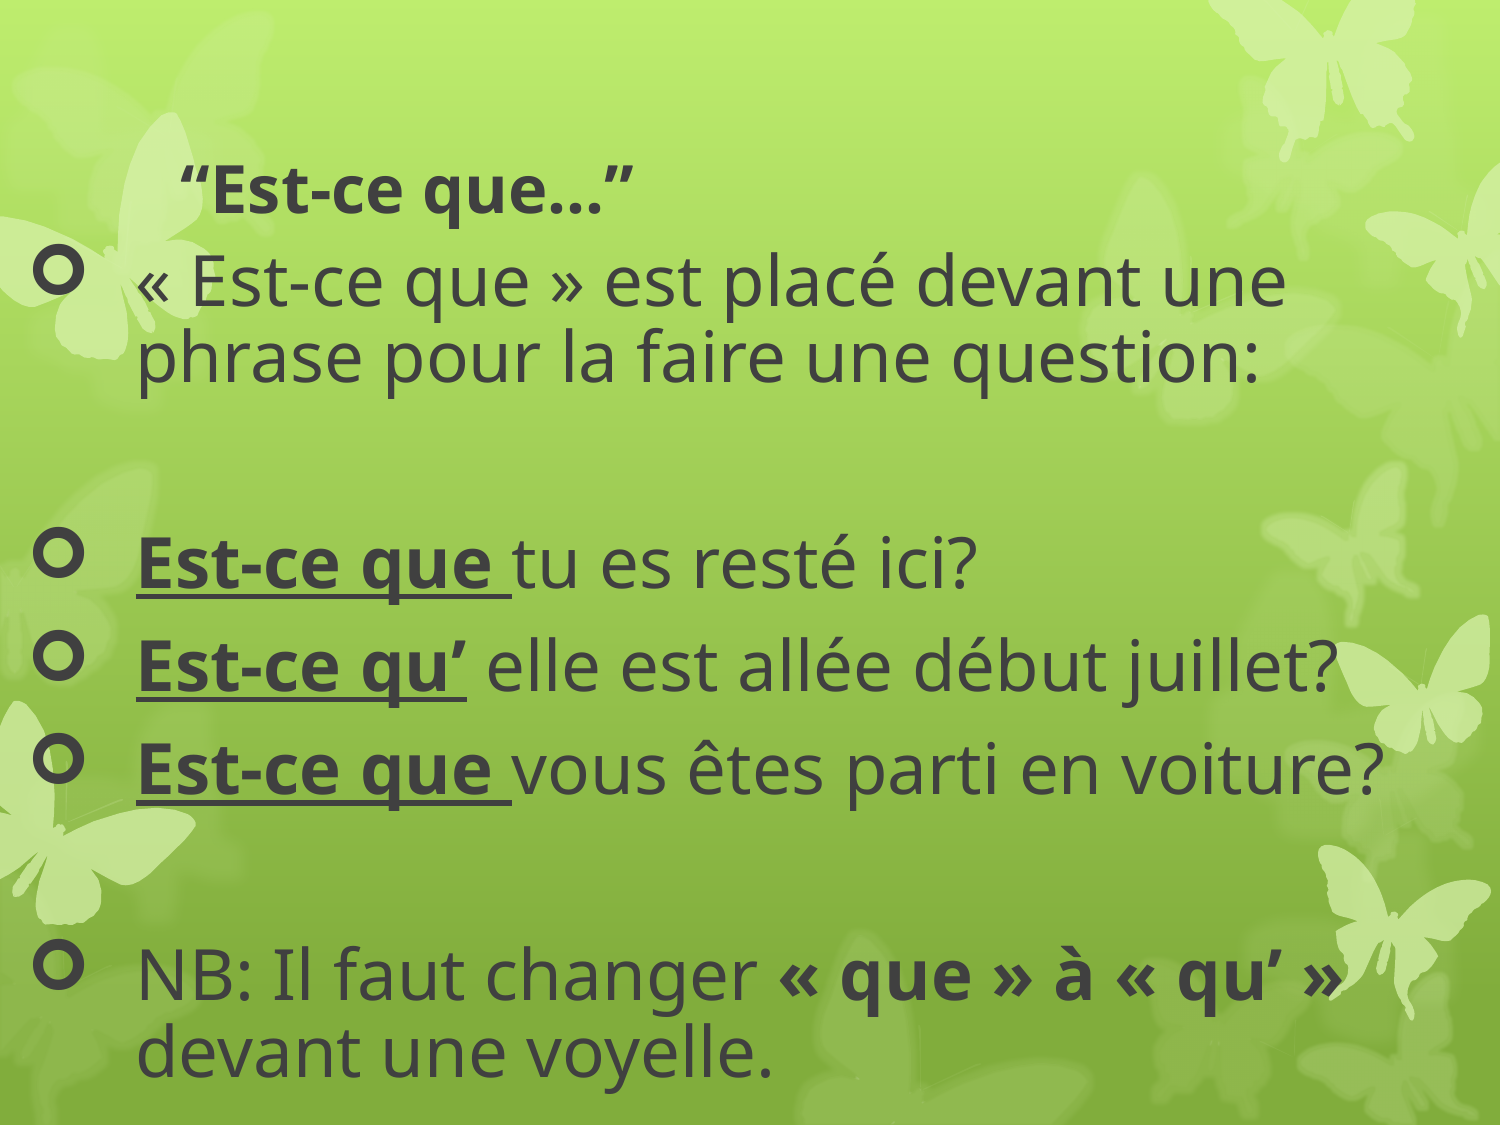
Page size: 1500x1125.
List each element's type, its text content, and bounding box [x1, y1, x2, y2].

list « Est-ce que » est placé devant une phrase pour la faire une question: Est-ce que tu es resté ici? Est-ce qu’ elle est allée début juillet? Est-ce que vous êtes parti en voiture? NB: Il faut changer « que » à « qu’ » devant une voyelle. [12, 237, 1464, 1101]
title “Est-ce que…” [165, 110, 1335, 237]
